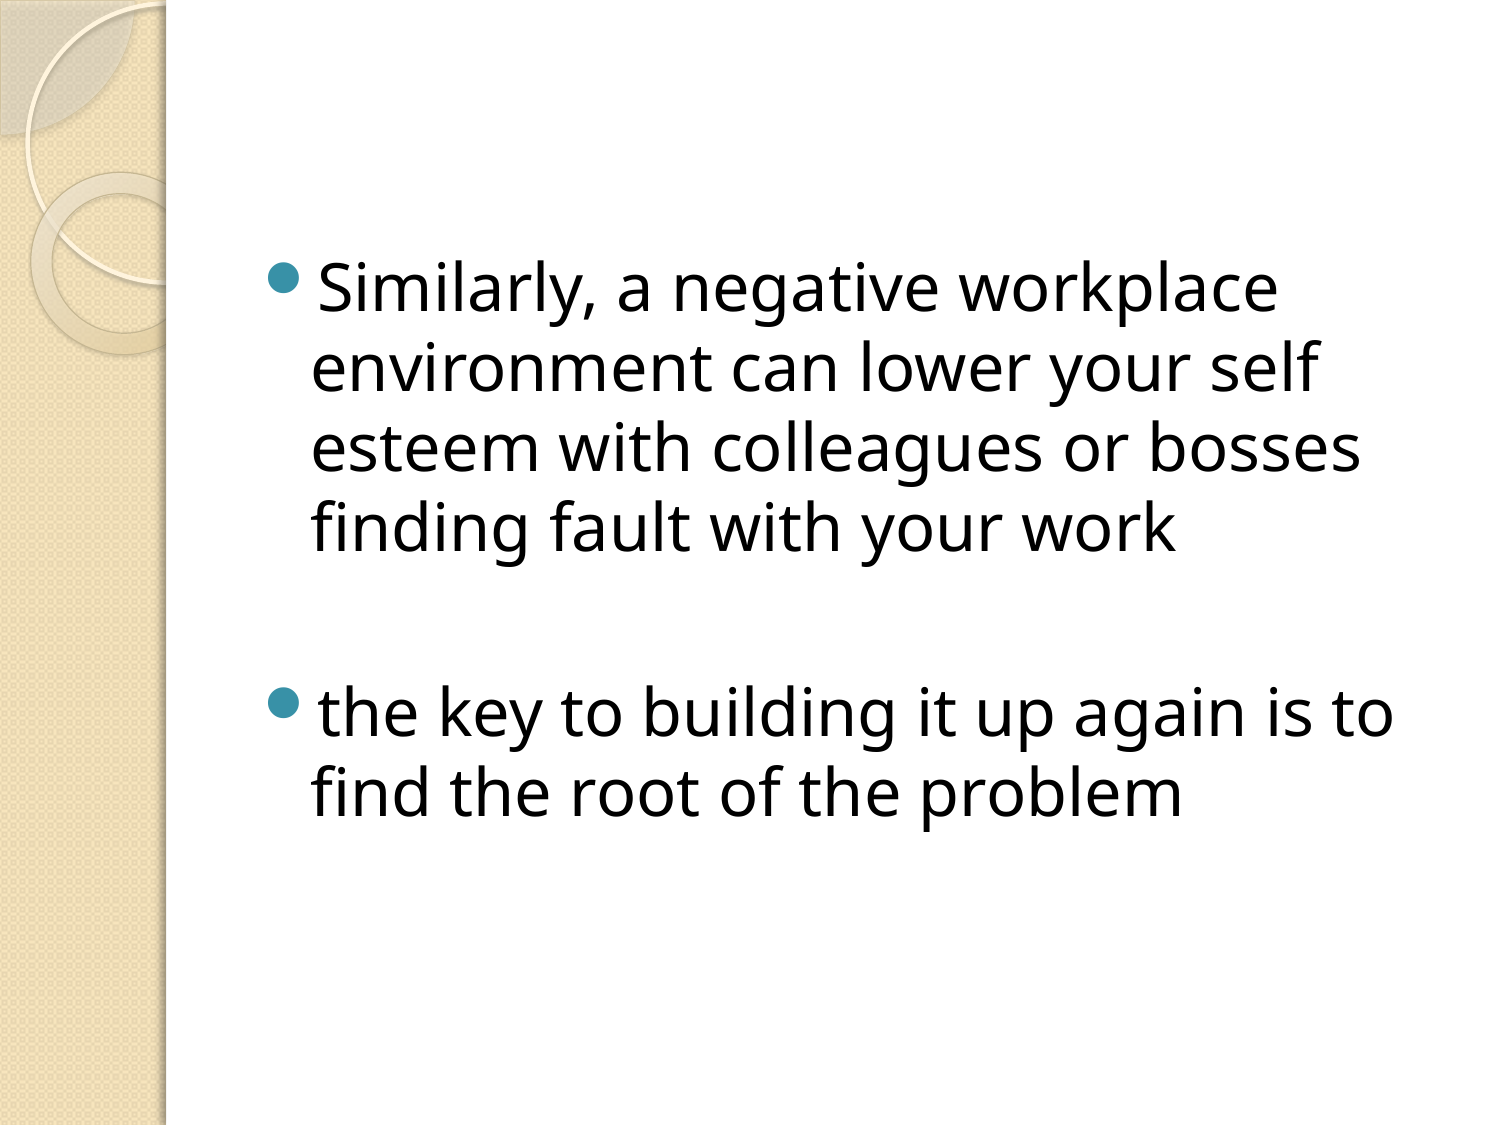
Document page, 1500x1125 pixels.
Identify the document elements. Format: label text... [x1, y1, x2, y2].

list Similarly, a negative workplace environment can lower your self esteem with colleagues or bosses finding fault with your work the key to building it up again is to find the root of the problem [235, 237, 1466, 1025]
